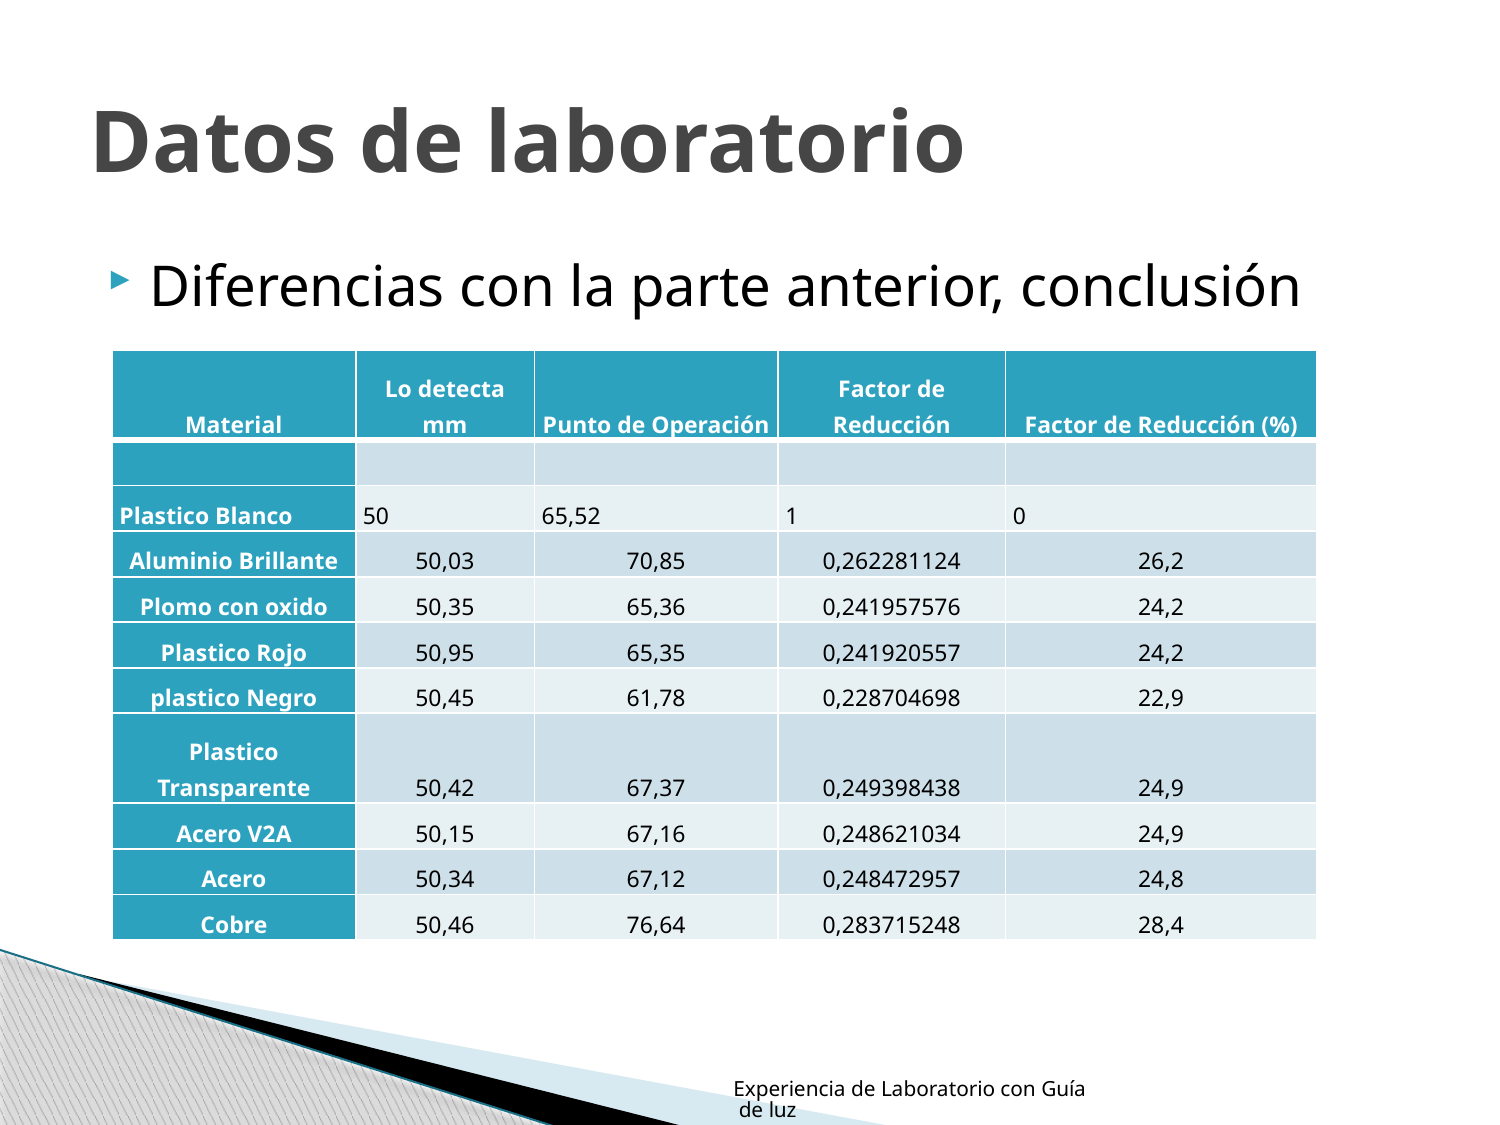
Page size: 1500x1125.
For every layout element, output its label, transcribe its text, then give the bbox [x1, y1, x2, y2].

table_cell 50,34 [357, 850, 534, 894]
table_cell 1 [779, 486, 1005, 530]
table_cell [1006, 443, 1316, 485]
table_cell 50,15 [357, 804, 534, 848]
table_cell 50,03 [357, 532, 534, 576]
table_cell 65,36 [535, 578, 777, 621]
table_cell 24,9 [1006, 714, 1316, 802]
table_cell 26,2 [1006, 532, 1316, 576]
title Datos de laboratorio [75, 45, 1425, 233]
table_cell [357, 443, 534, 485]
table_cell 24,8 [1006, 850, 1316, 894]
table_cell 50 [357, 486, 534, 530]
table_cell Plastico Transparente [113, 714, 355, 802]
table_cell 70,85 [535, 532, 777, 576]
table_cell 22,9 [1006, 669, 1316, 712]
table_cell 24,9 [1006, 804, 1316, 848]
table_cell 0,249398438 [779, 714, 1005, 802]
table_cell 0,228704698 [779, 669, 1005, 712]
table_cell 50,35 [357, 578, 534, 621]
table_cell 65,52 [535, 486, 777, 530]
table_cell 50,45 [357, 669, 534, 712]
table_cell [113, 443, 355, 485]
table_header Material [113, 351, 355, 437]
table_cell [535, 443, 777, 485]
table_header Factor de Reducción (%) [1006, 351, 1316, 437]
table_cell 0,248472957 [779, 850, 1005, 894]
list Diferencias con la parte anterior, conclusión [75, 243, 1425, 986]
table_cell Plastico Blanco [113, 486, 355, 530]
table_cell 50,42 [357, 714, 534, 802]
table_cell 0,241957576 [779, 578, 1005, 621]
table_cell Plomo con oxido [113, 578, 355, 621]
table_cell 65,35 [535, 623, 777, 667]
table_cell 67,37 [535, 714, 777, 802]
table_cell 67,16 [535, 804, 777, 848]
table_cell 76,64 [535, 895, 777, 939]
table_cell 61,78 [535, 669, 777, 712]
table_cell 24,2 [1006, 623, 1316, 667]
table_cell Acero V2A [113, 804, 355, 848]
table_cell [779, 443, 1005, 485]
footer Experiencia de Laboratorio con Guía de luz [718, 1051, 1105, 1112]
table_cell 28,4 [1006, 895, 1316, 939]
table_cell 67,12 [535, 850, 777, 894]
table_cell 50,95 [357, 623, 534, 667]
table_cell 0,241920557 [779, 623, 1005, 667]
table_cell Cobre [113, 895, 355, 939]
table_cell Aluminio Brillante [113, 532, 355, 576]
table_cell 0 [1006, 486, 1316, 530]
table_cell 0,248621034 [779, 804, 1005, 848]
table_cell 24,2 [1006, 578, 1316, 621]
table_header Factor de Reducción [779, 351, 1005, 437]
table_header Lo detecta mm [357, 351, 534, 437]
table_cell Plastico Rojo [113, 623, 355, 667]
table_header Punto de Operación [535, 351, 777, 437]
table_cell 0,283715248 [779, 895, 1005, 939]
table_cell Acero [113, 850, 355, 894]
table_cell 0,262281124 [779, 532, 1005, 576]
table_cell plastico Negro [113, 669, 355, 712]
table_cell 50,46 [357, 895, 534, 939]
